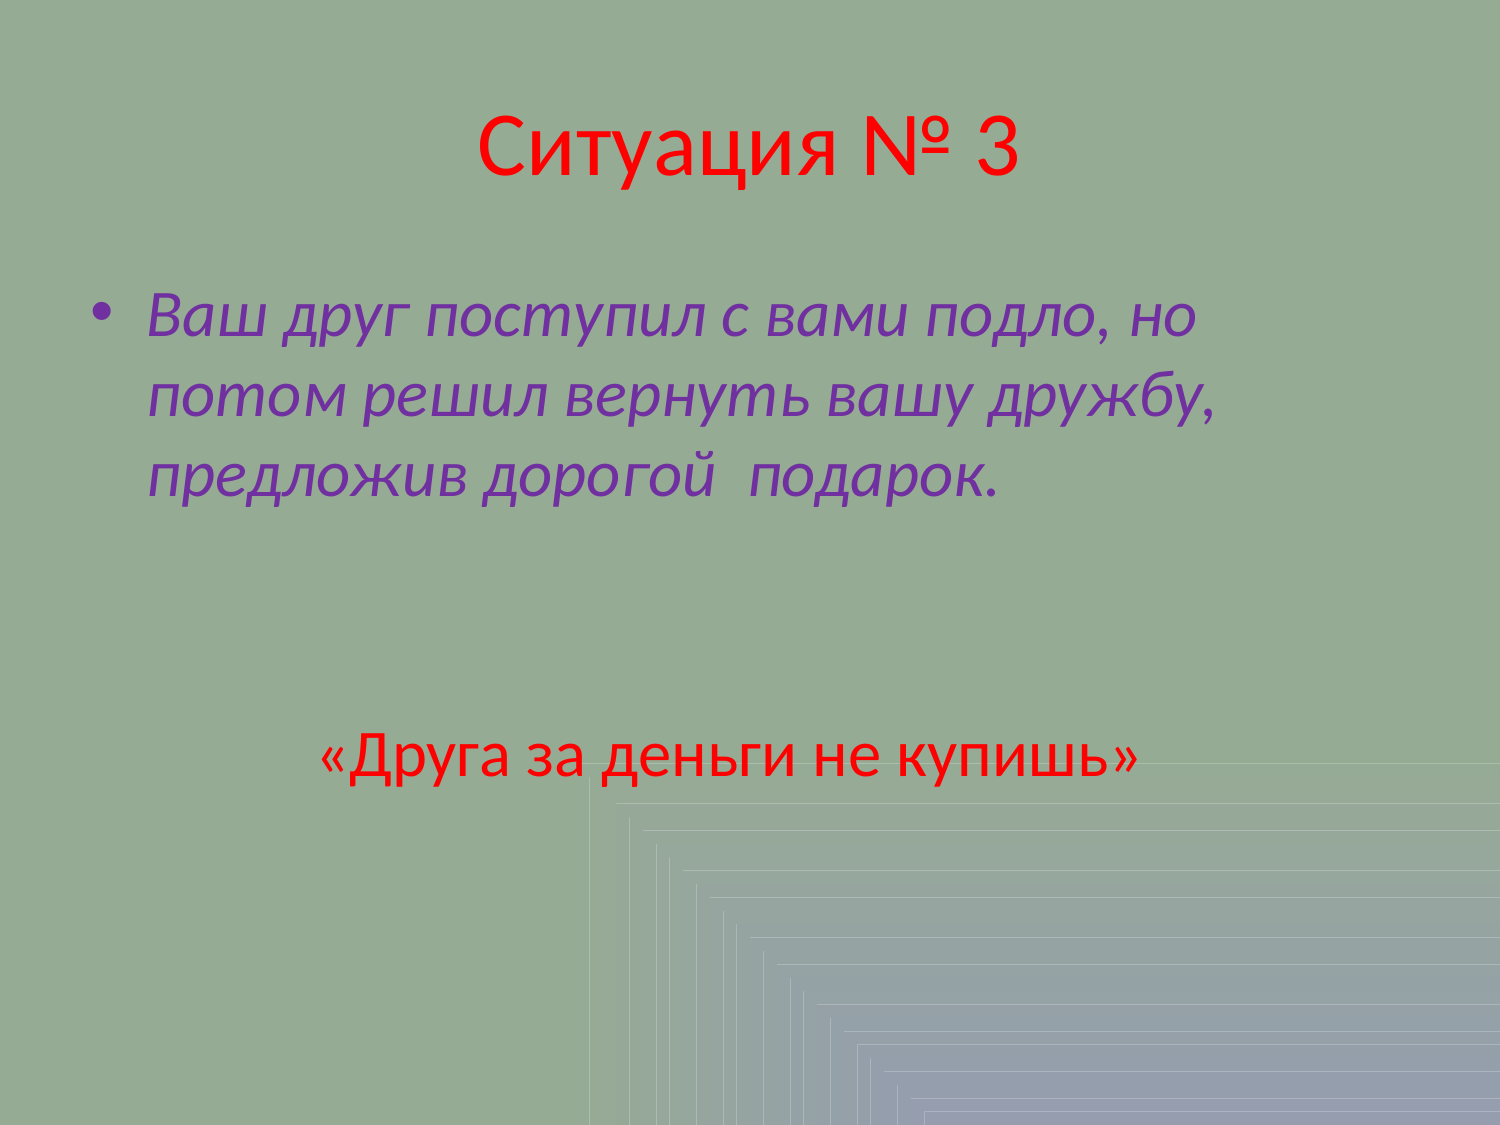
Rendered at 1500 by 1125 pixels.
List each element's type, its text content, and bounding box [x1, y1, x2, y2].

list Ваш друг поступил с вами подло, но потом решил вернуть вашу дружбу, предложив дорогой подарок. «Друга за деньги не купишь» [75, 262, 1425, 1005]
title Ситуация № 3 [75, 45, 1425, 233]
